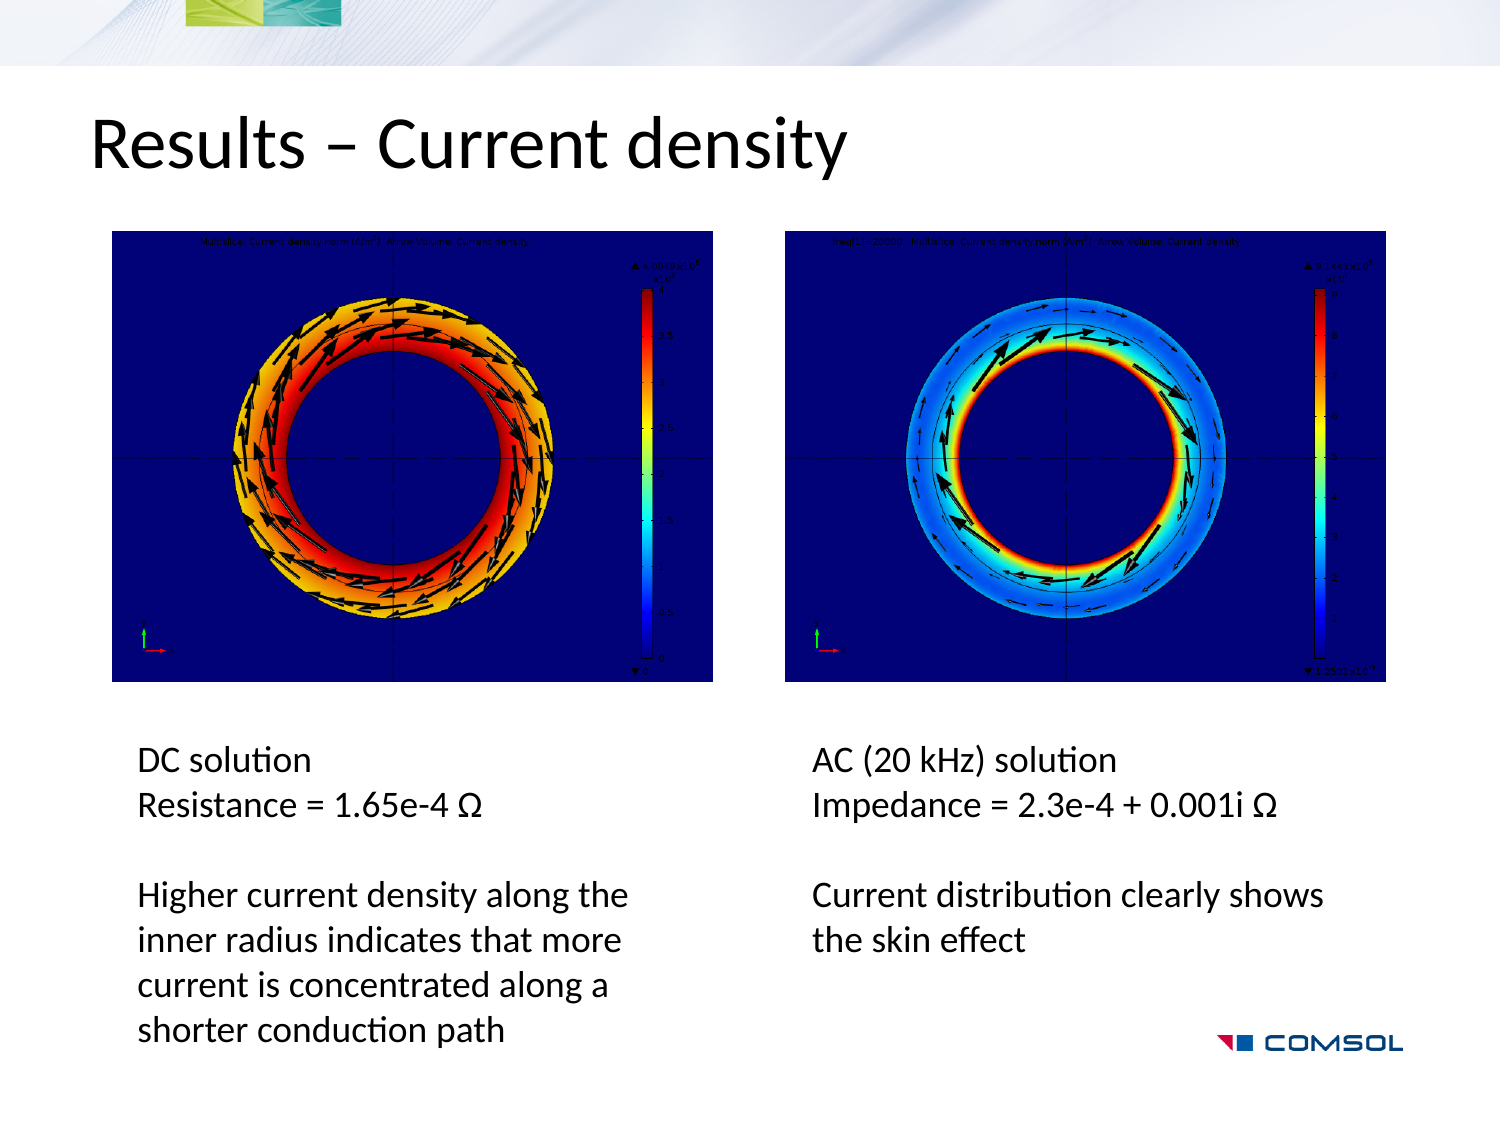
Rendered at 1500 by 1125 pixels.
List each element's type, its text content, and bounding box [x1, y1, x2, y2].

picture [0, 0, 1500, 1125]
title Results – Current density [75, 45, 1425, 233]
text_box DC solution Resistance = 1.65e-4 Ω Higher current density along the inner radius indicates that more current is concentrated along a shorter conduction path [122, 727, 702, 1058]
text_box AC (20 kHz) solution Impedance = 2.3e-4 + 0.001i Ω Current distribution clearly shows the skin effect [797, 727, 1376, 968]
